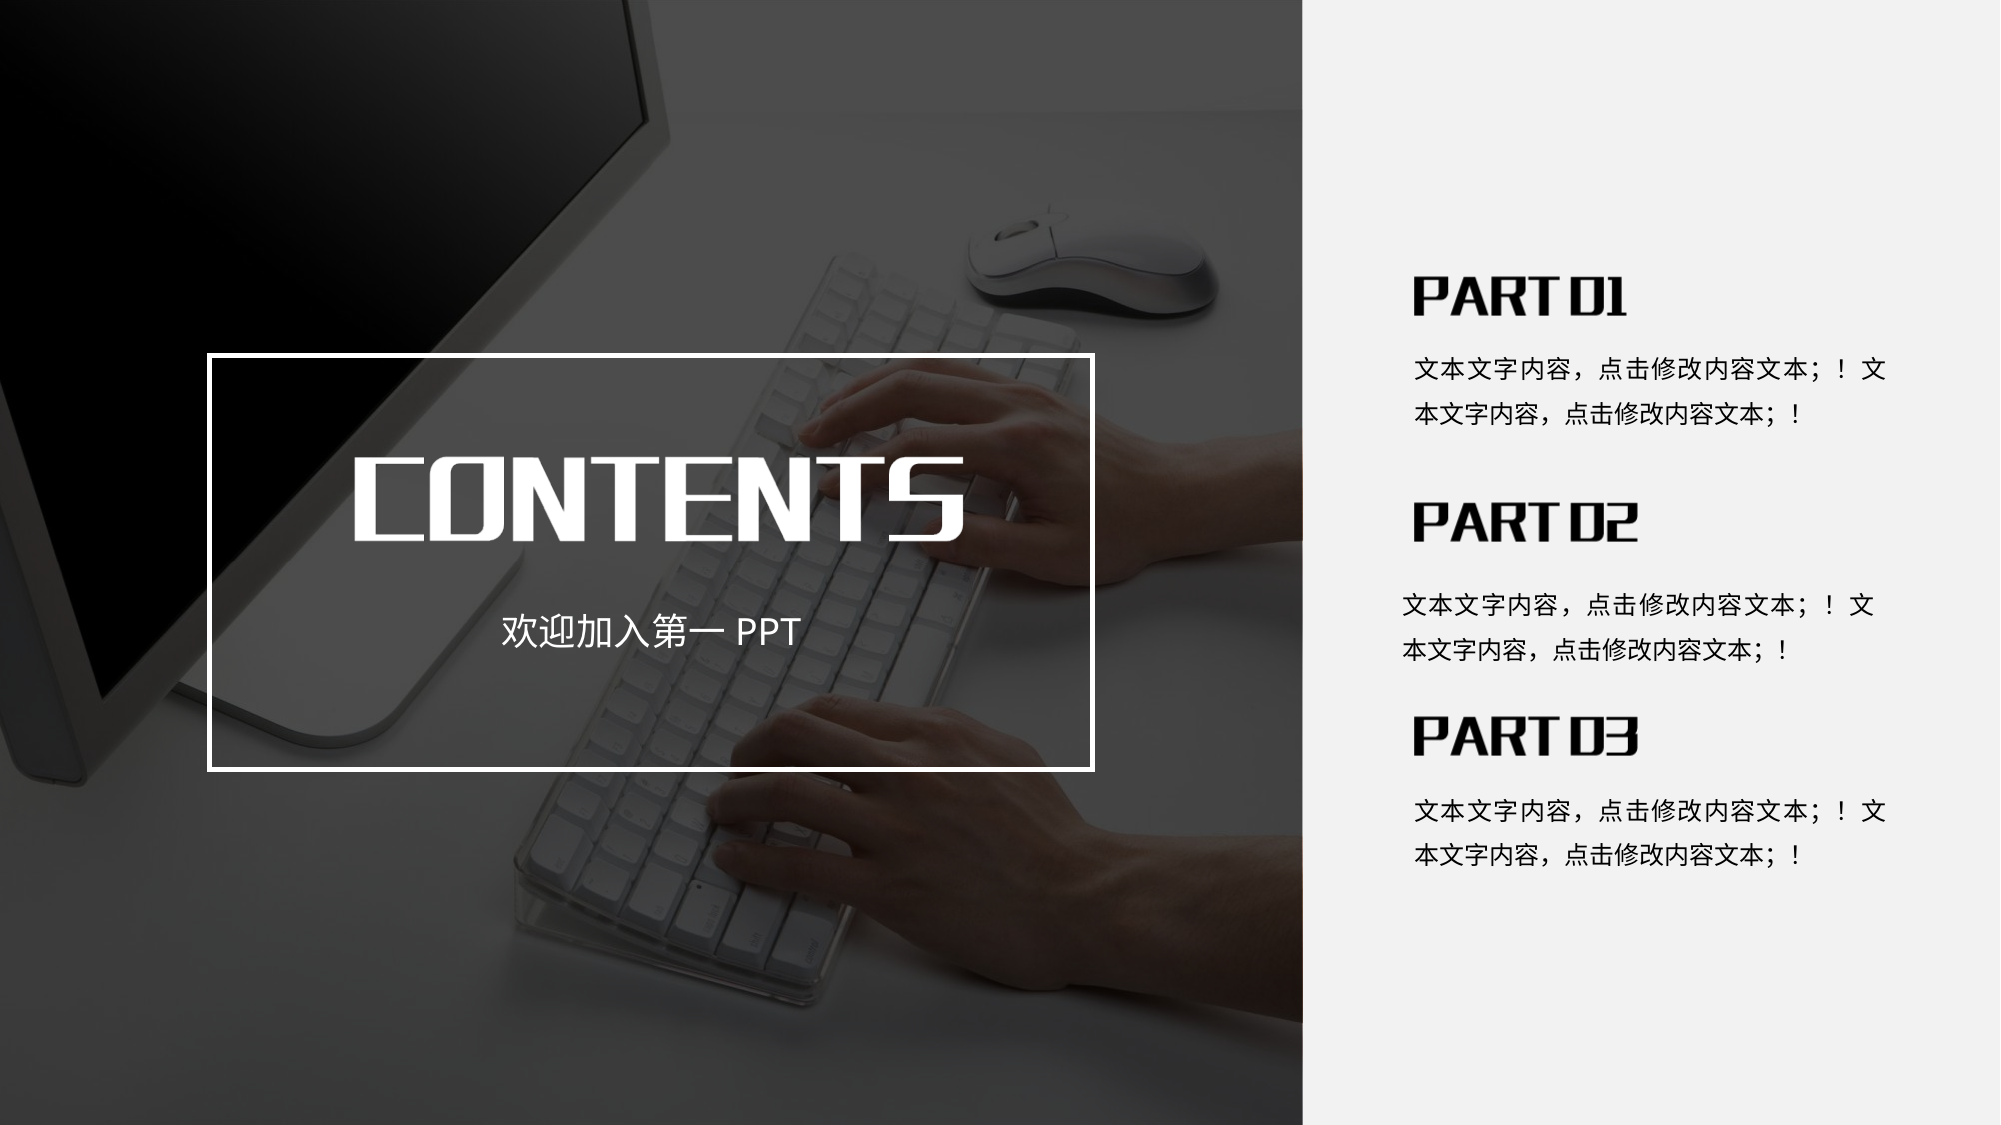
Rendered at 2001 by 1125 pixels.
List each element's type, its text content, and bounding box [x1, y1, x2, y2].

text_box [0, 0, 1303, 1125]
picture [295, 421, 1021, 615]
picture [1387, 486, 1664, 575]
text_box 文本文字内容，点击修改内容文本；！文本文字内容，点击修改内容文本；！ [1400, 331, 1903, 437]
text_box 文本文字内容，点击修改内容文本；！文本文字内容，点击修改内容文本；！ [1400, 772, 1903, 878]
picture [1387, 700, 1665, 789]
picture [1387, 260, 1652, 349]
text_box 文本文字内容，点击修改内容文本；！文本文字内容，点击修改内容文本；！ [1387, 566, 1890, 672]
